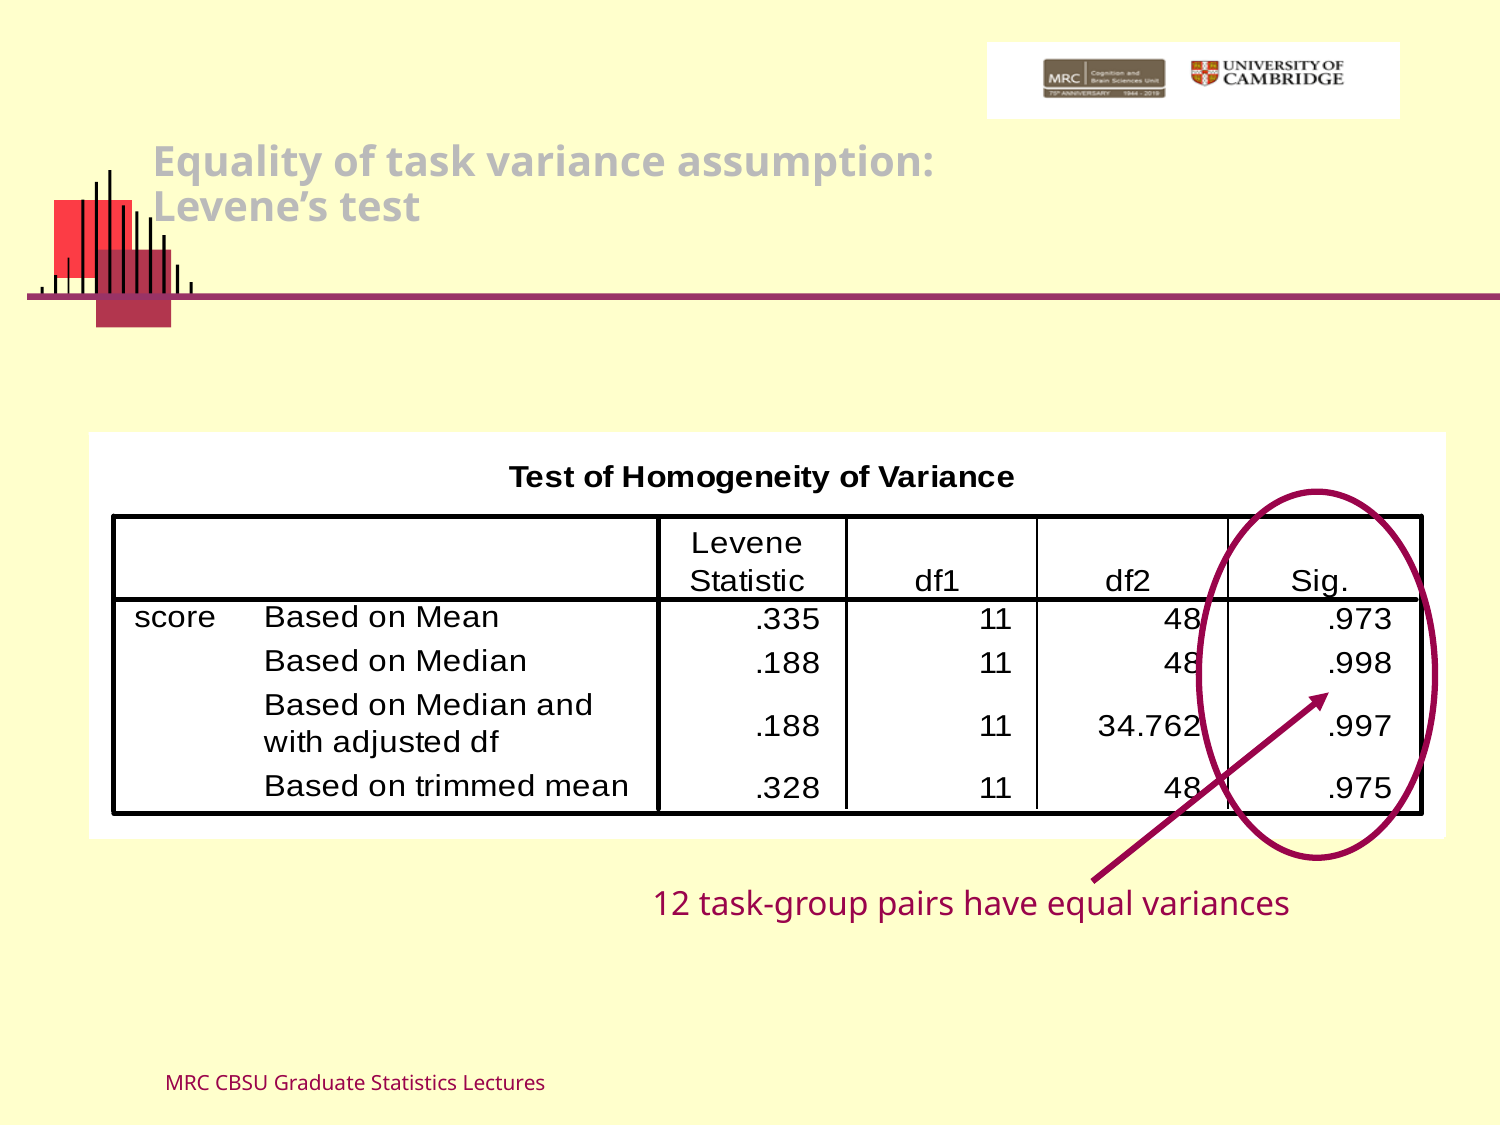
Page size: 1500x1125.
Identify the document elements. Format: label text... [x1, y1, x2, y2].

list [88, 432, 1500, 851]
picture [987, 42, 1400, 119]
title Equality of task variance assumption: Levene’s test [137, 137, 988, 233]
footer MRC CBSU Graduate Statistics Lectures [149, 1062, 988, 1101]
text_box 12 task-group pairs have equal variances [637, 874, 1376, 930]
